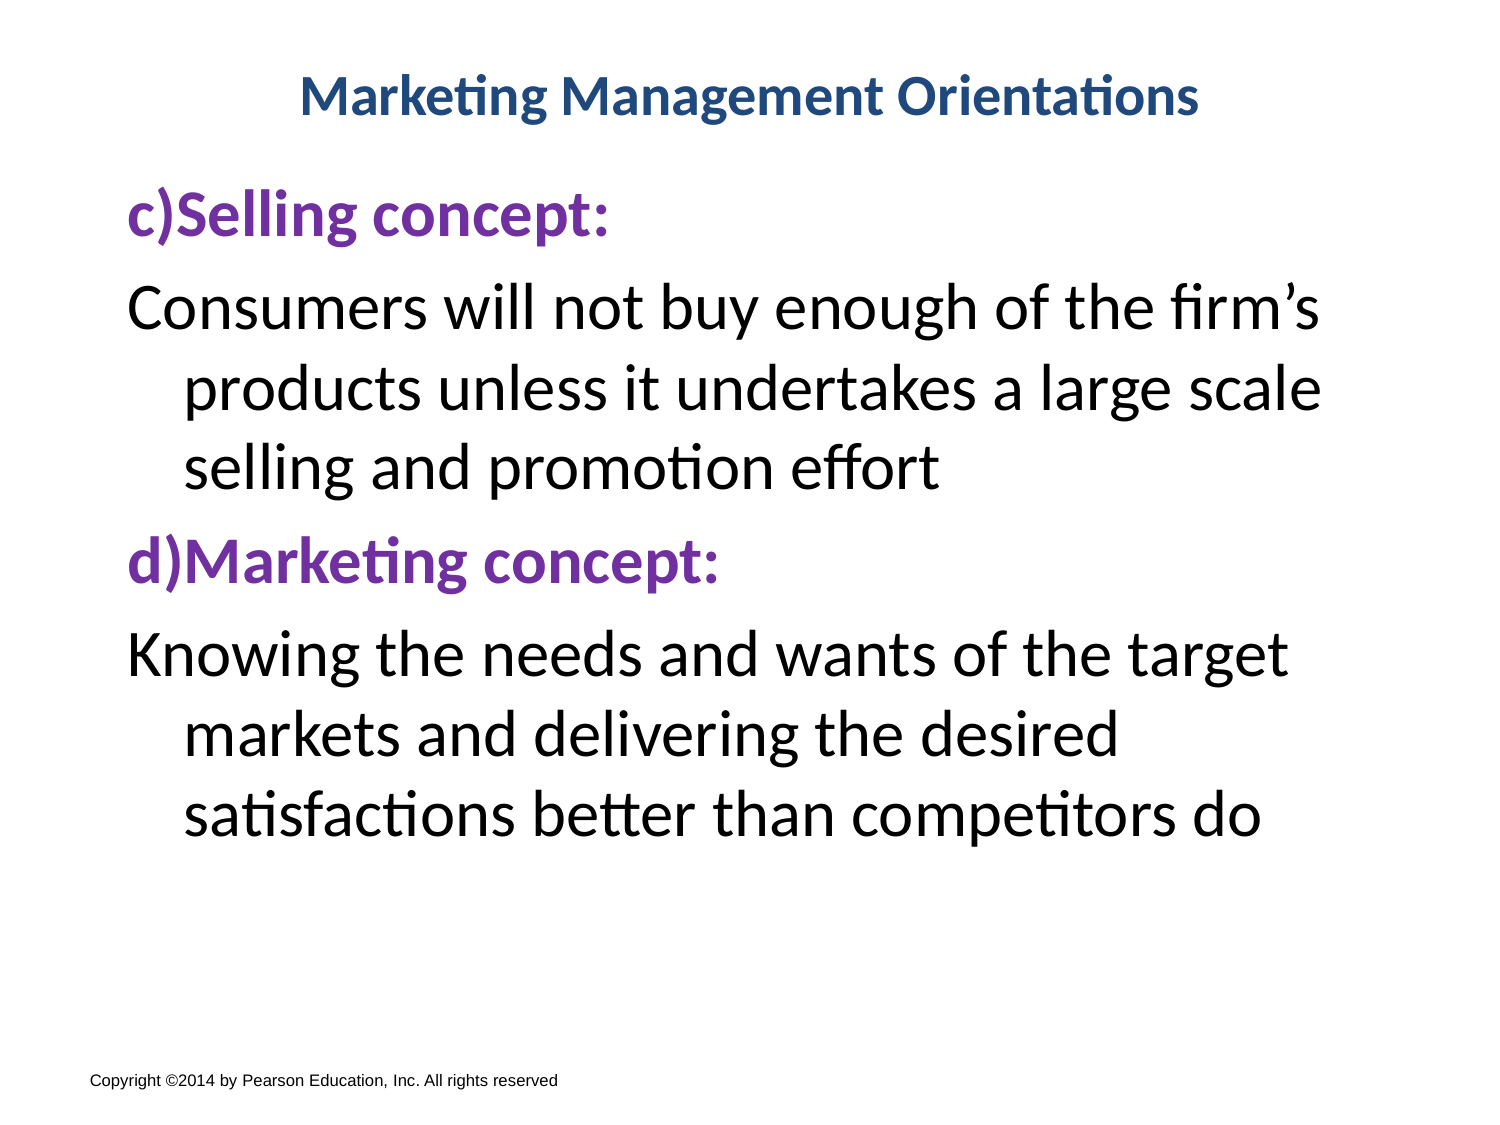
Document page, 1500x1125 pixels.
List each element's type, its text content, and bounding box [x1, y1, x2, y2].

text_box Copyright ©2014 by Pearson Education, Inc. All rights reserved [74, 1062, 825, 1098]
list c)Selling concept: Consumers will not buy enough of the firm’s products unless it undertakes a large scale selling and promotion effort d)Marketing concept: Knowing the needs and wants of the target markets and delivering the desired satisfactions better than competitors do [112, 163, 1388, 1000]
list Marketing Management Orientations [0, 50, 1500, 163]
